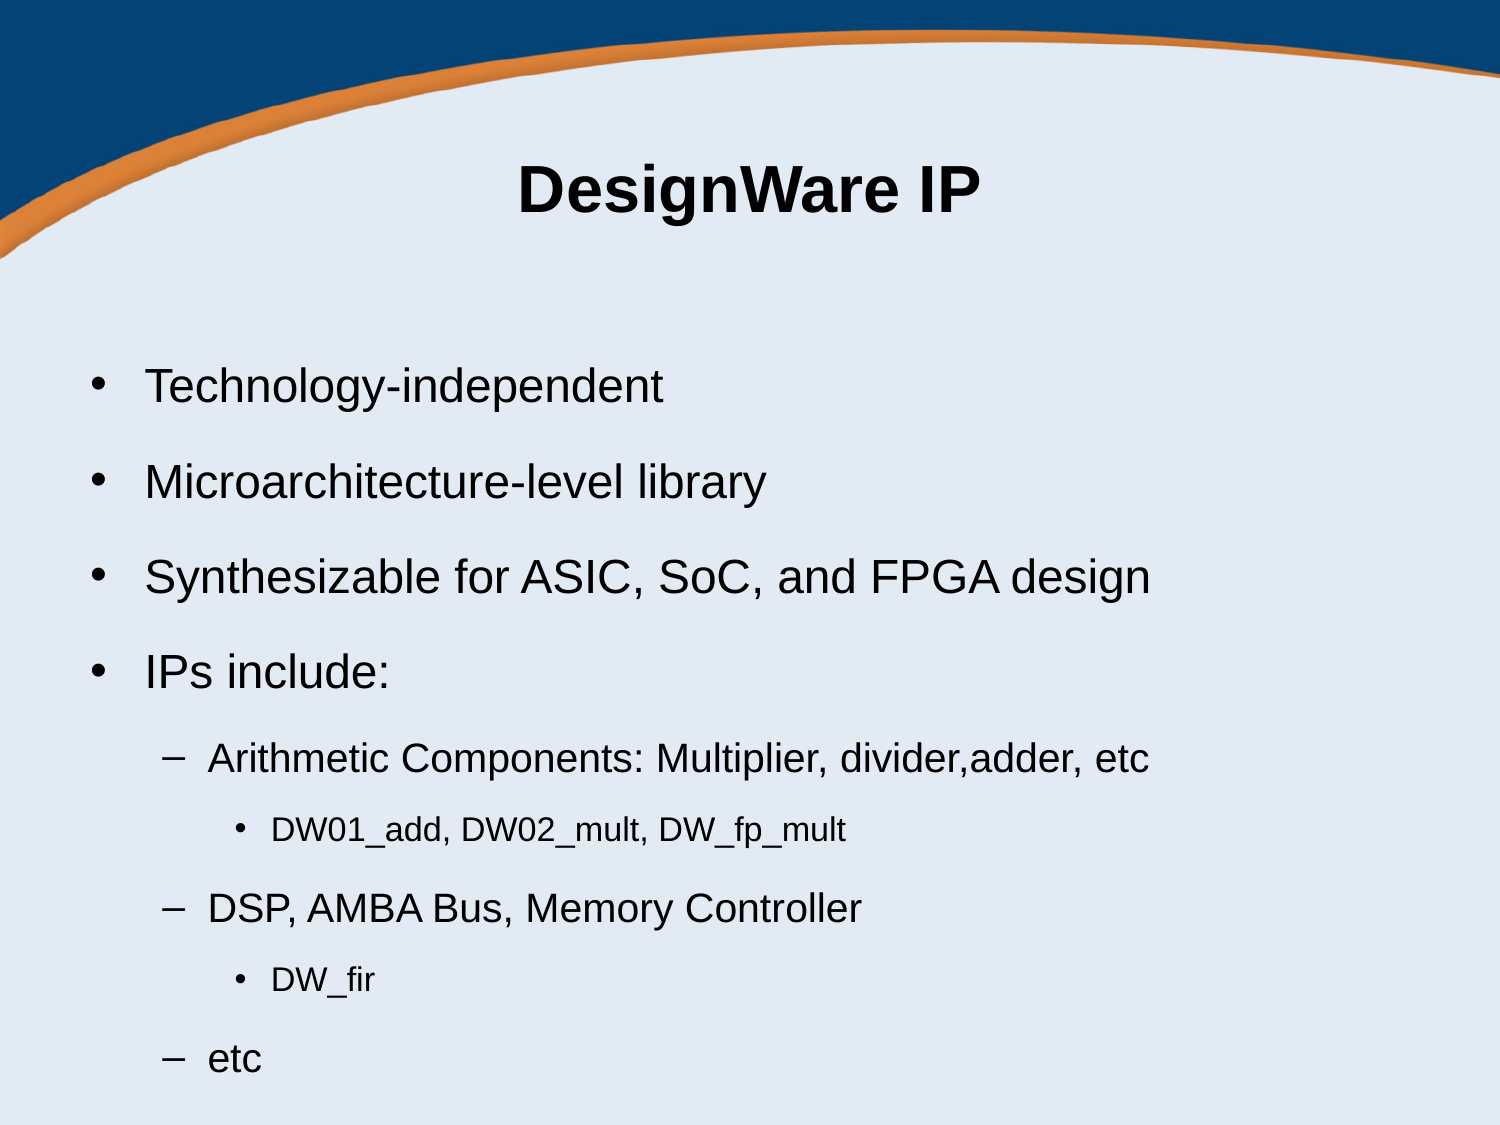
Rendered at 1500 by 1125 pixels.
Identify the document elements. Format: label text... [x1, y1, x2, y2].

picture [0, 0, 1500, 1125]
list Technology-independent Microarchitecture-level library Synthesizable for ASIC, SoC, and FPGA design IPs include: Arithmetic Components: Multiplier, divider,adder, etc DW01_add, DW02_mult, DW_fp_mult DSP, AMBA Bus, Memory Controller DW_fir etc [75, 318, 1425, 1093]
title DesignWare IP [75, 92, 1425, 280]
